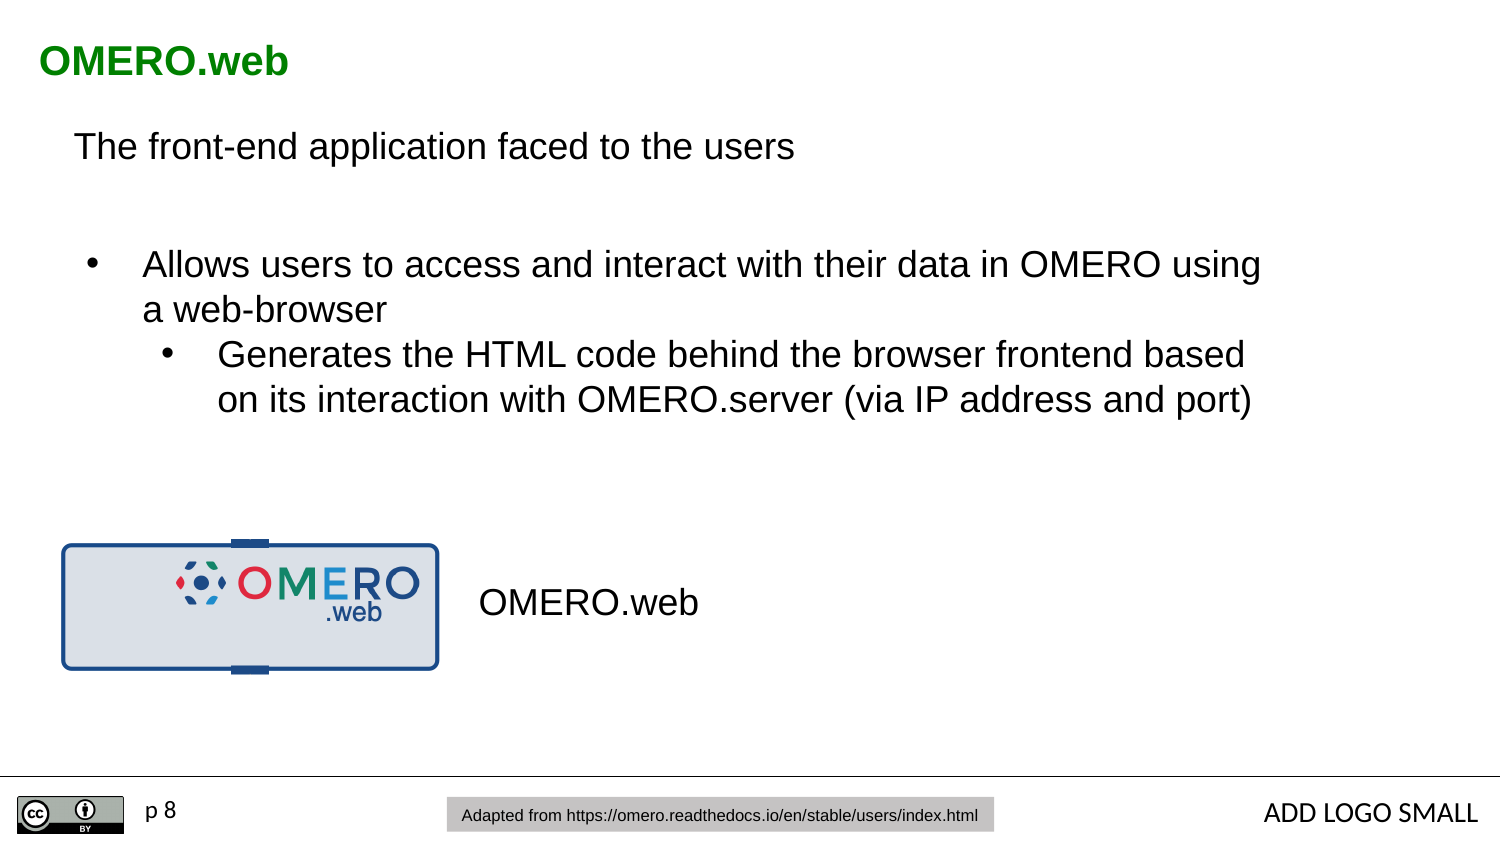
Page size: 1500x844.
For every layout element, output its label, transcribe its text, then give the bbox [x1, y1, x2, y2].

picture [17, 796, 124, 834]
text_box The front-end application faced to the users [58, 114, 1430, 175]
picture [58, 539, 443, 675]
text_box Allows users to access and interact with their data in OMERO using a web-browser Generates the HTML code behind the browser frontend based on its interaction with OMERO.server (via IP address and port) [71, 232, 1292, 428]
text_box Adapted from https://omero.readthedocs.io/en/stable/users/index.html [446, 796, 995, 832]
text_box OMERO.web [463, 570, 715, 631]
text_box OMERO.web [24, 26, 1395, 75]
